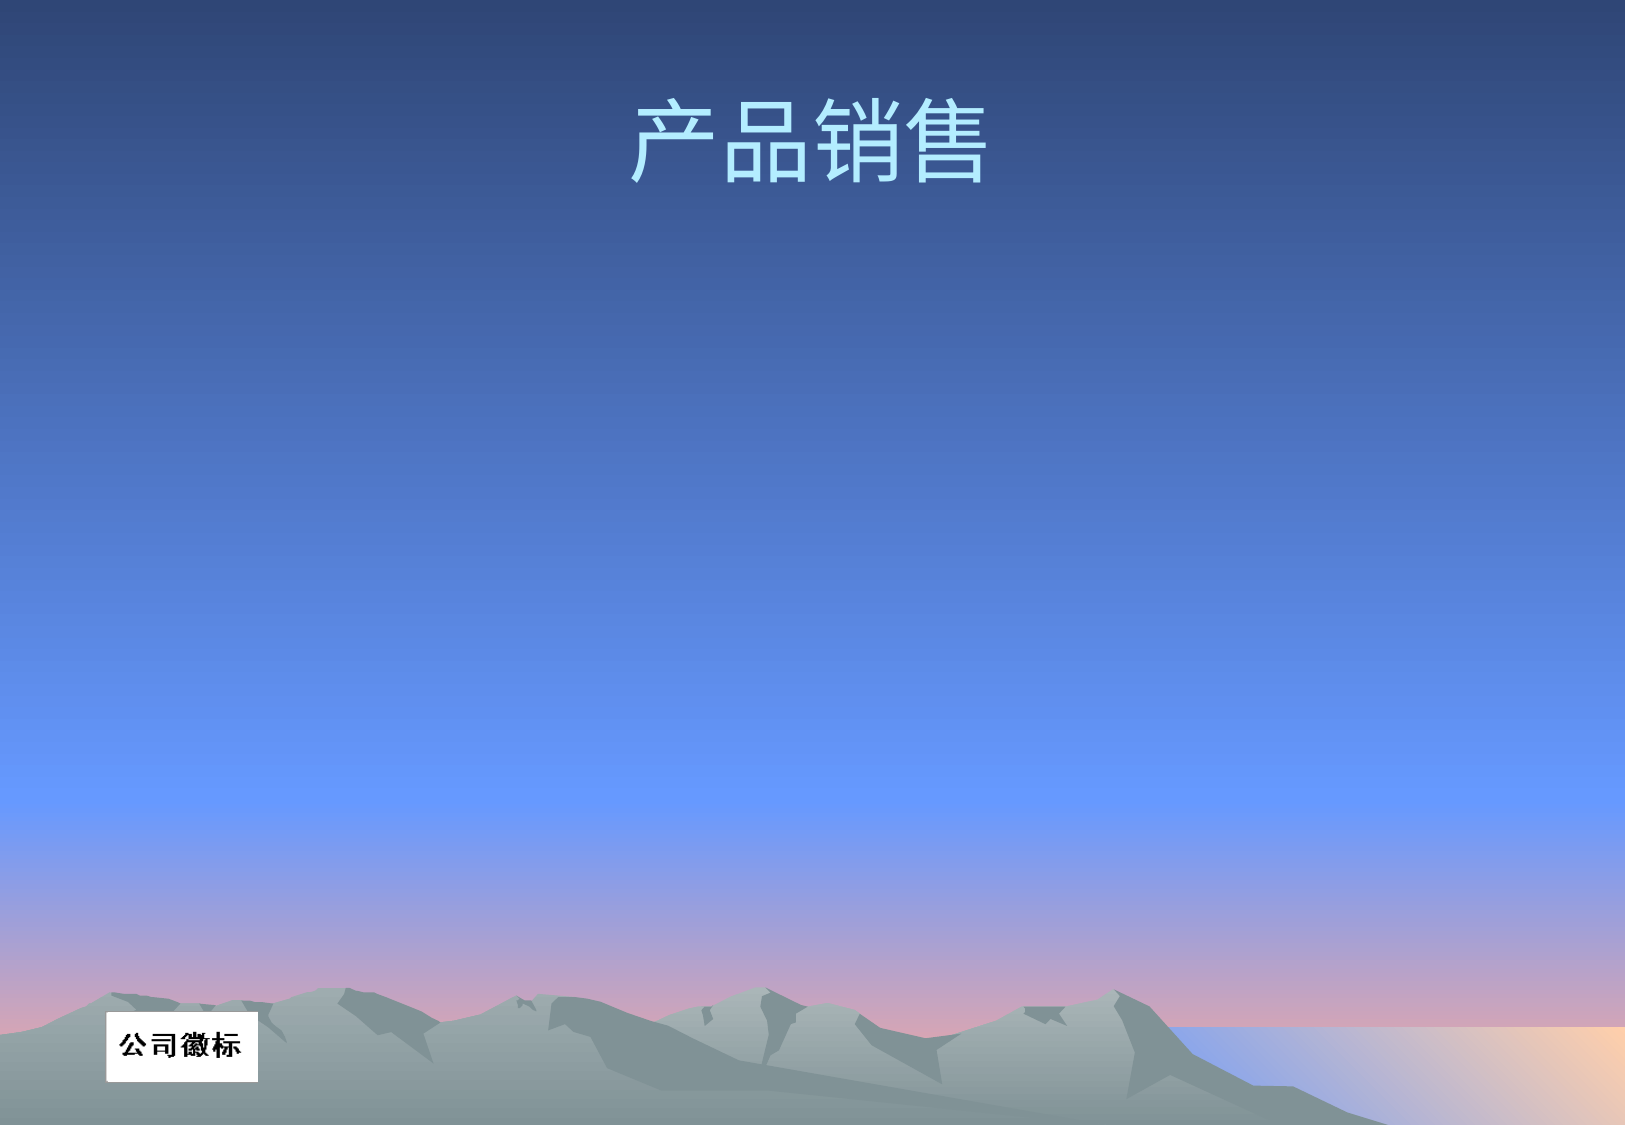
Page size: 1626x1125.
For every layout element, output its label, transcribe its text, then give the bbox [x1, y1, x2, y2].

title 产品销售 [80, 44, 1544, 233]
picture [105, 1011, 258, 1083]
